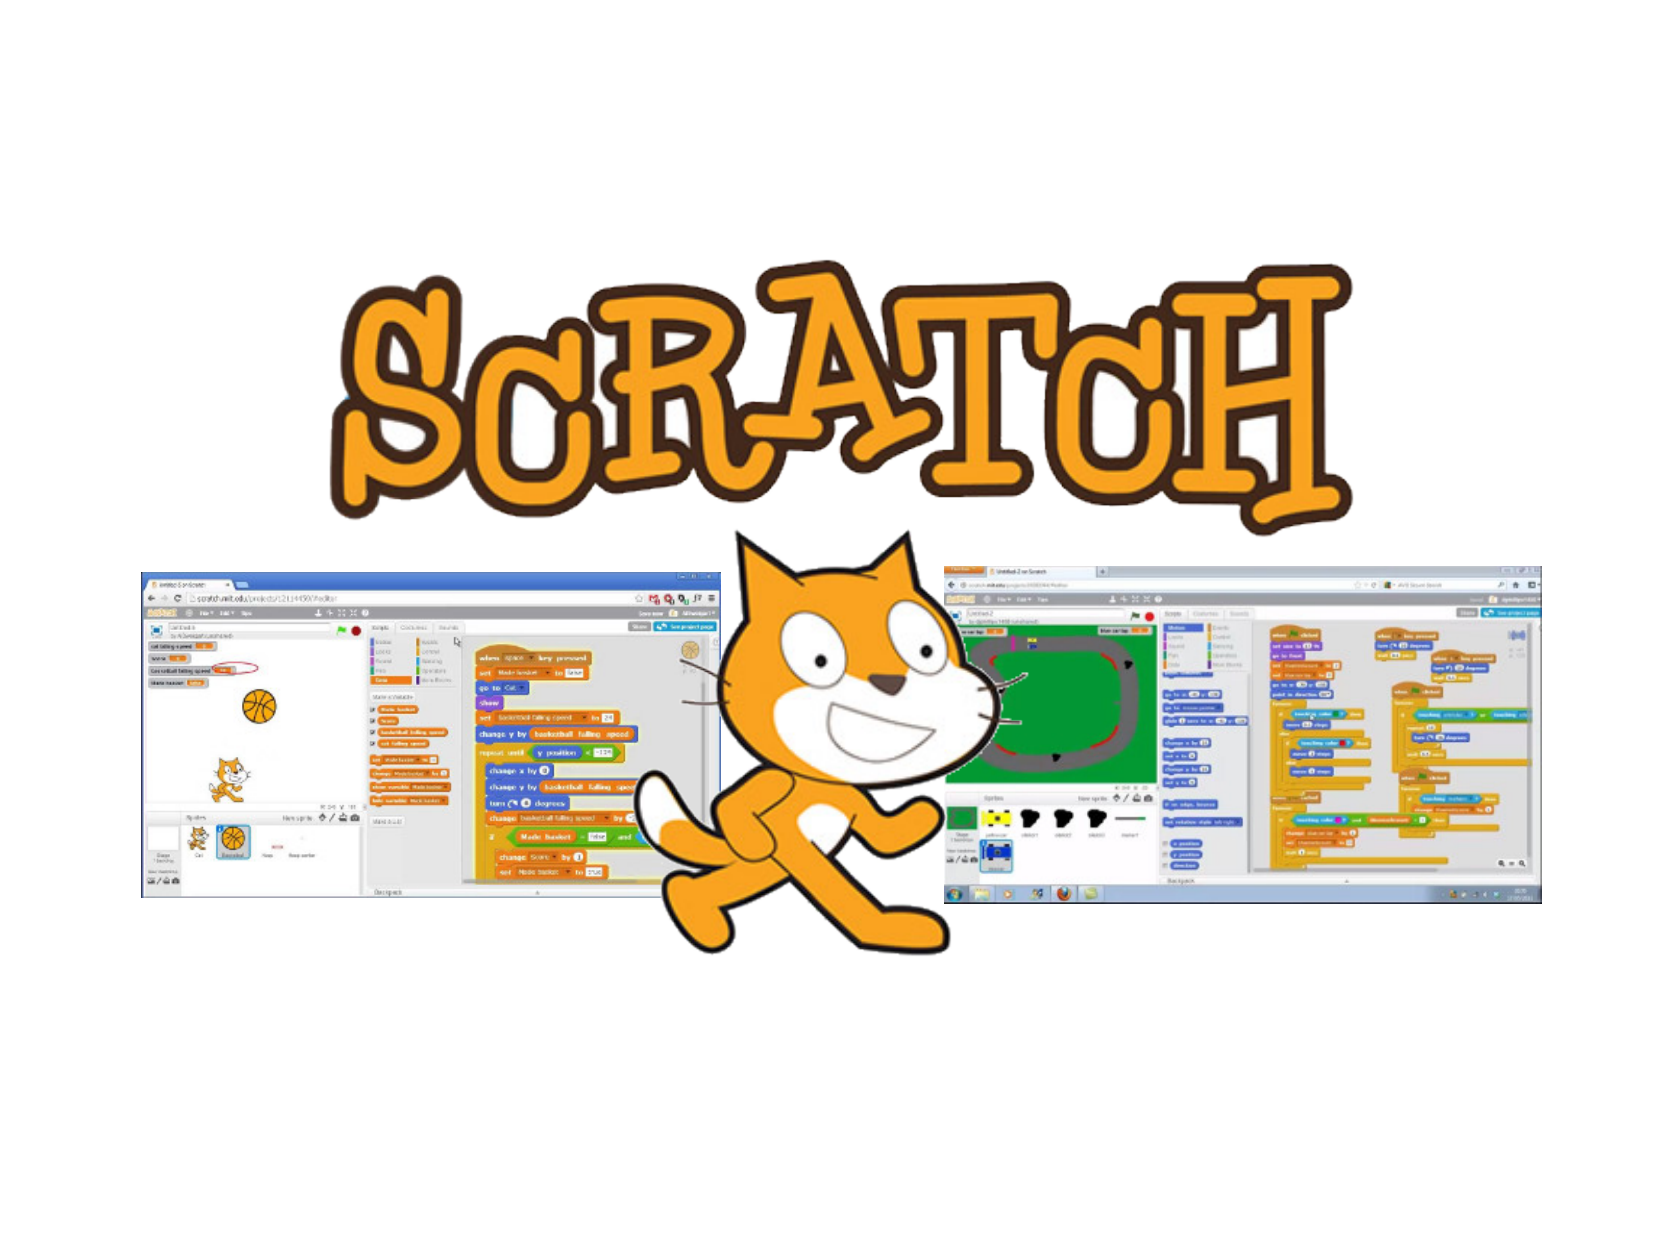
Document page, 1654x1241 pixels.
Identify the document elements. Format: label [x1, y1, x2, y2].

picture [141, 249, 1542, 969]
